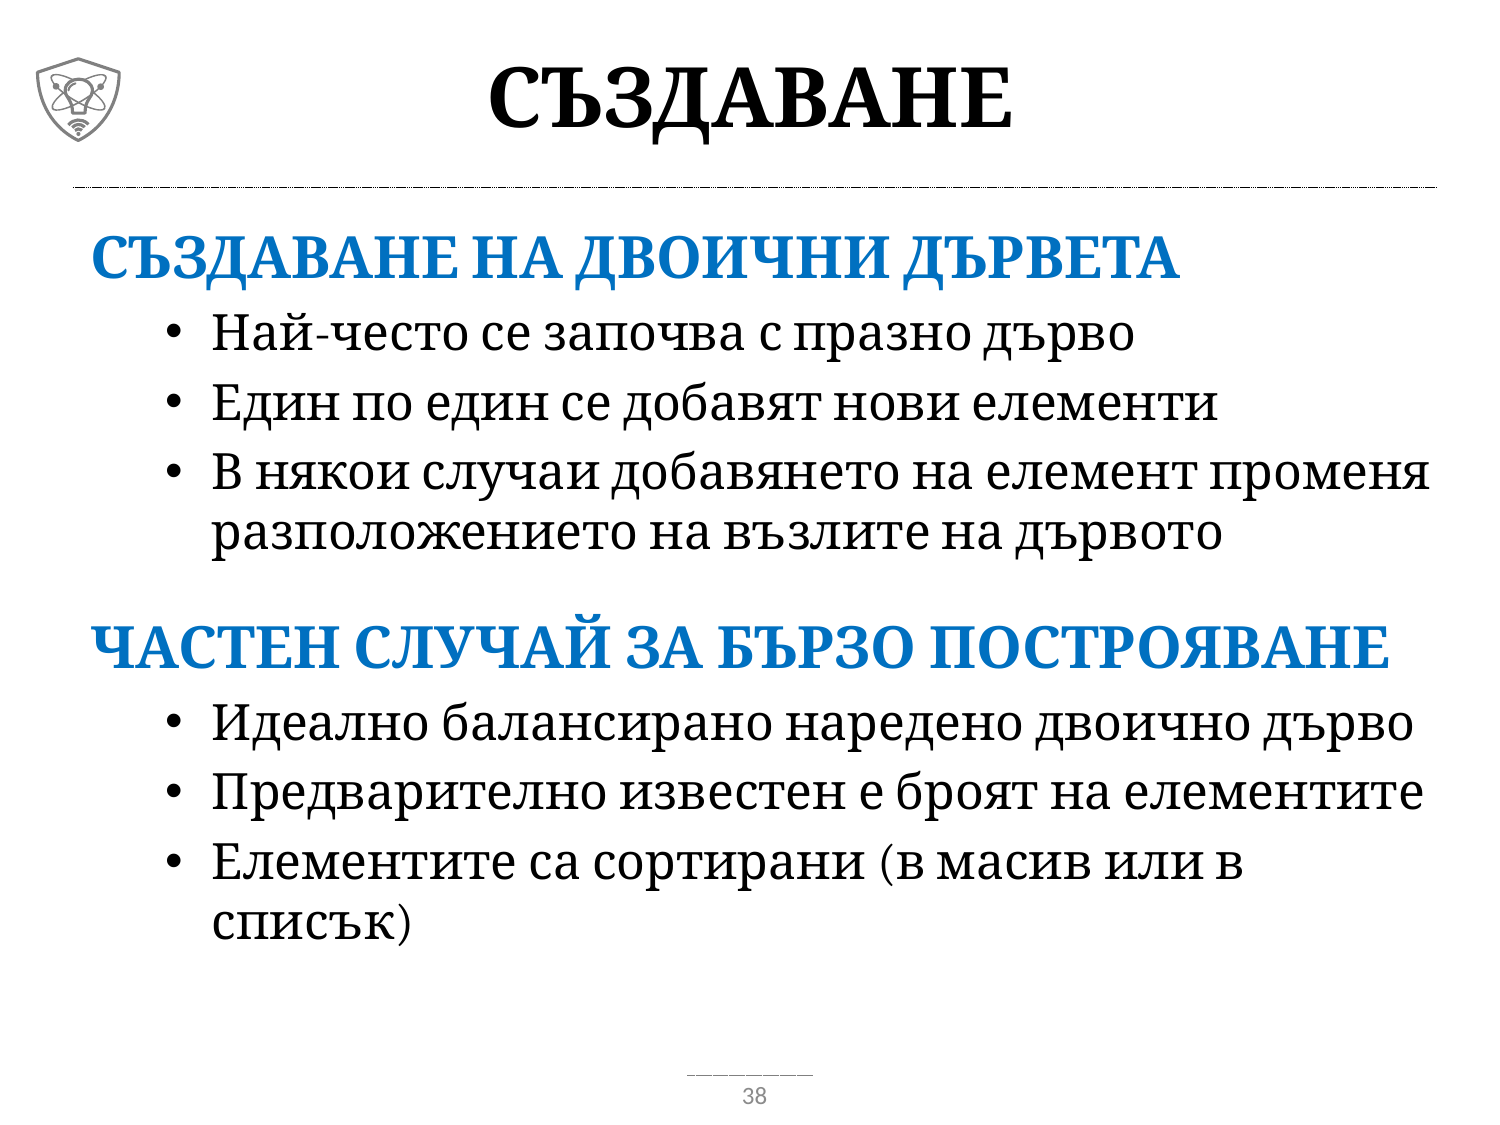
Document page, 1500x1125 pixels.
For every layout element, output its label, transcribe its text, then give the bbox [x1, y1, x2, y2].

slide_number 38 [579, 1065, 930, 1125]
title Създаване [0, 0, 1500, 188]
list Създаване на двоични дървета Най-често се започва с празно дърво Един по един се добавят нови елементи В някои случаи добавянето на елемент променя разположението на възлите на дървото Частен случай за бързо построяване Идеално балансирано наредено двоично дърво Предварително известен е броят на елементите Елементите са сортирани (в масив или в списък) [75, 212, 1450, 1063]
